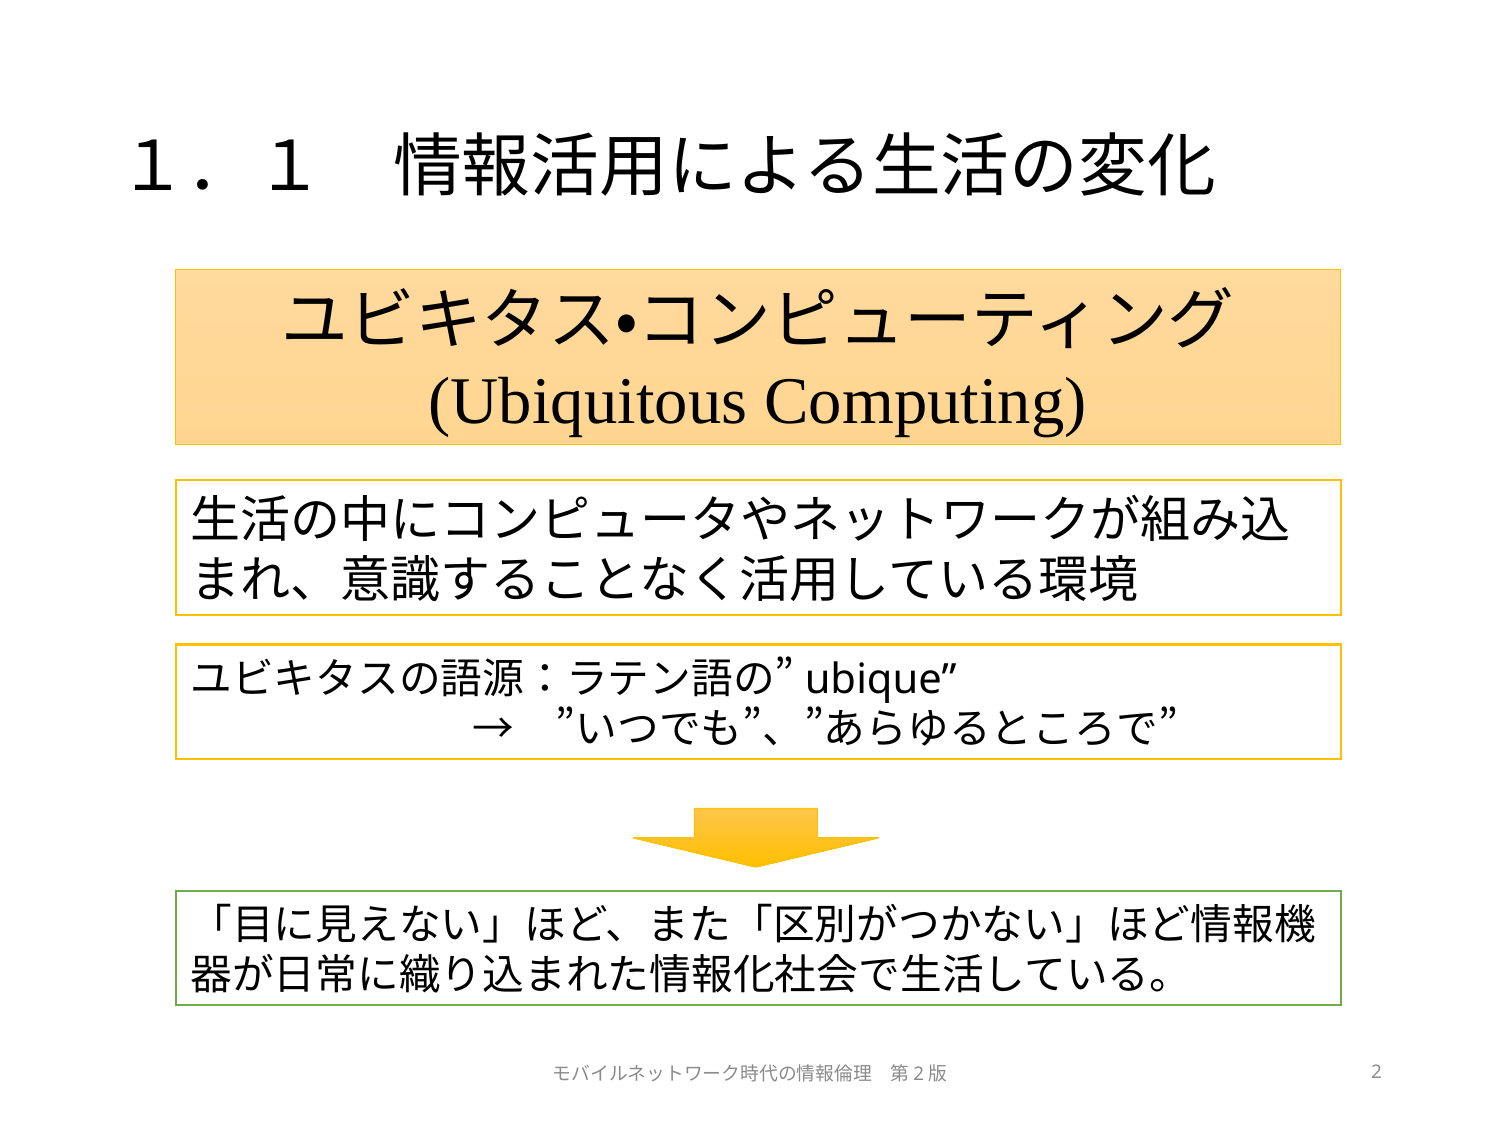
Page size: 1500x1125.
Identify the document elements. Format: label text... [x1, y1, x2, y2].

text_box [632, 807, 880, 868]
text_box ユビキタス・コンピューティング (Ubiquitous Computing) [175, 269, 1341, 445]
text_box 生活の中にコンピュータやネットワークが組み込まれ、意識することなく活用している環境 [175, 479, 1342, 616]
text_box ユビキタスの語源：ラテン語の”ubique” → ”いつでも”、”あらゆるところで” [175, 643, 1342, 760]
title １．１ 情報活用による生活の変化 [103, 59, 1397, 278]
slide_number 2 [1059, 1042, 1397, 1103]
footer モバイルネットワーク時代の情報倫理 第2版 [496, 1042, 1004, 1103]
text_box 「目に見えない」ほど、また「区別がつかない」ほど情報機器が日常に織り込まれた情報化社会で生活している。 [175, 890, 1342, 1006]
